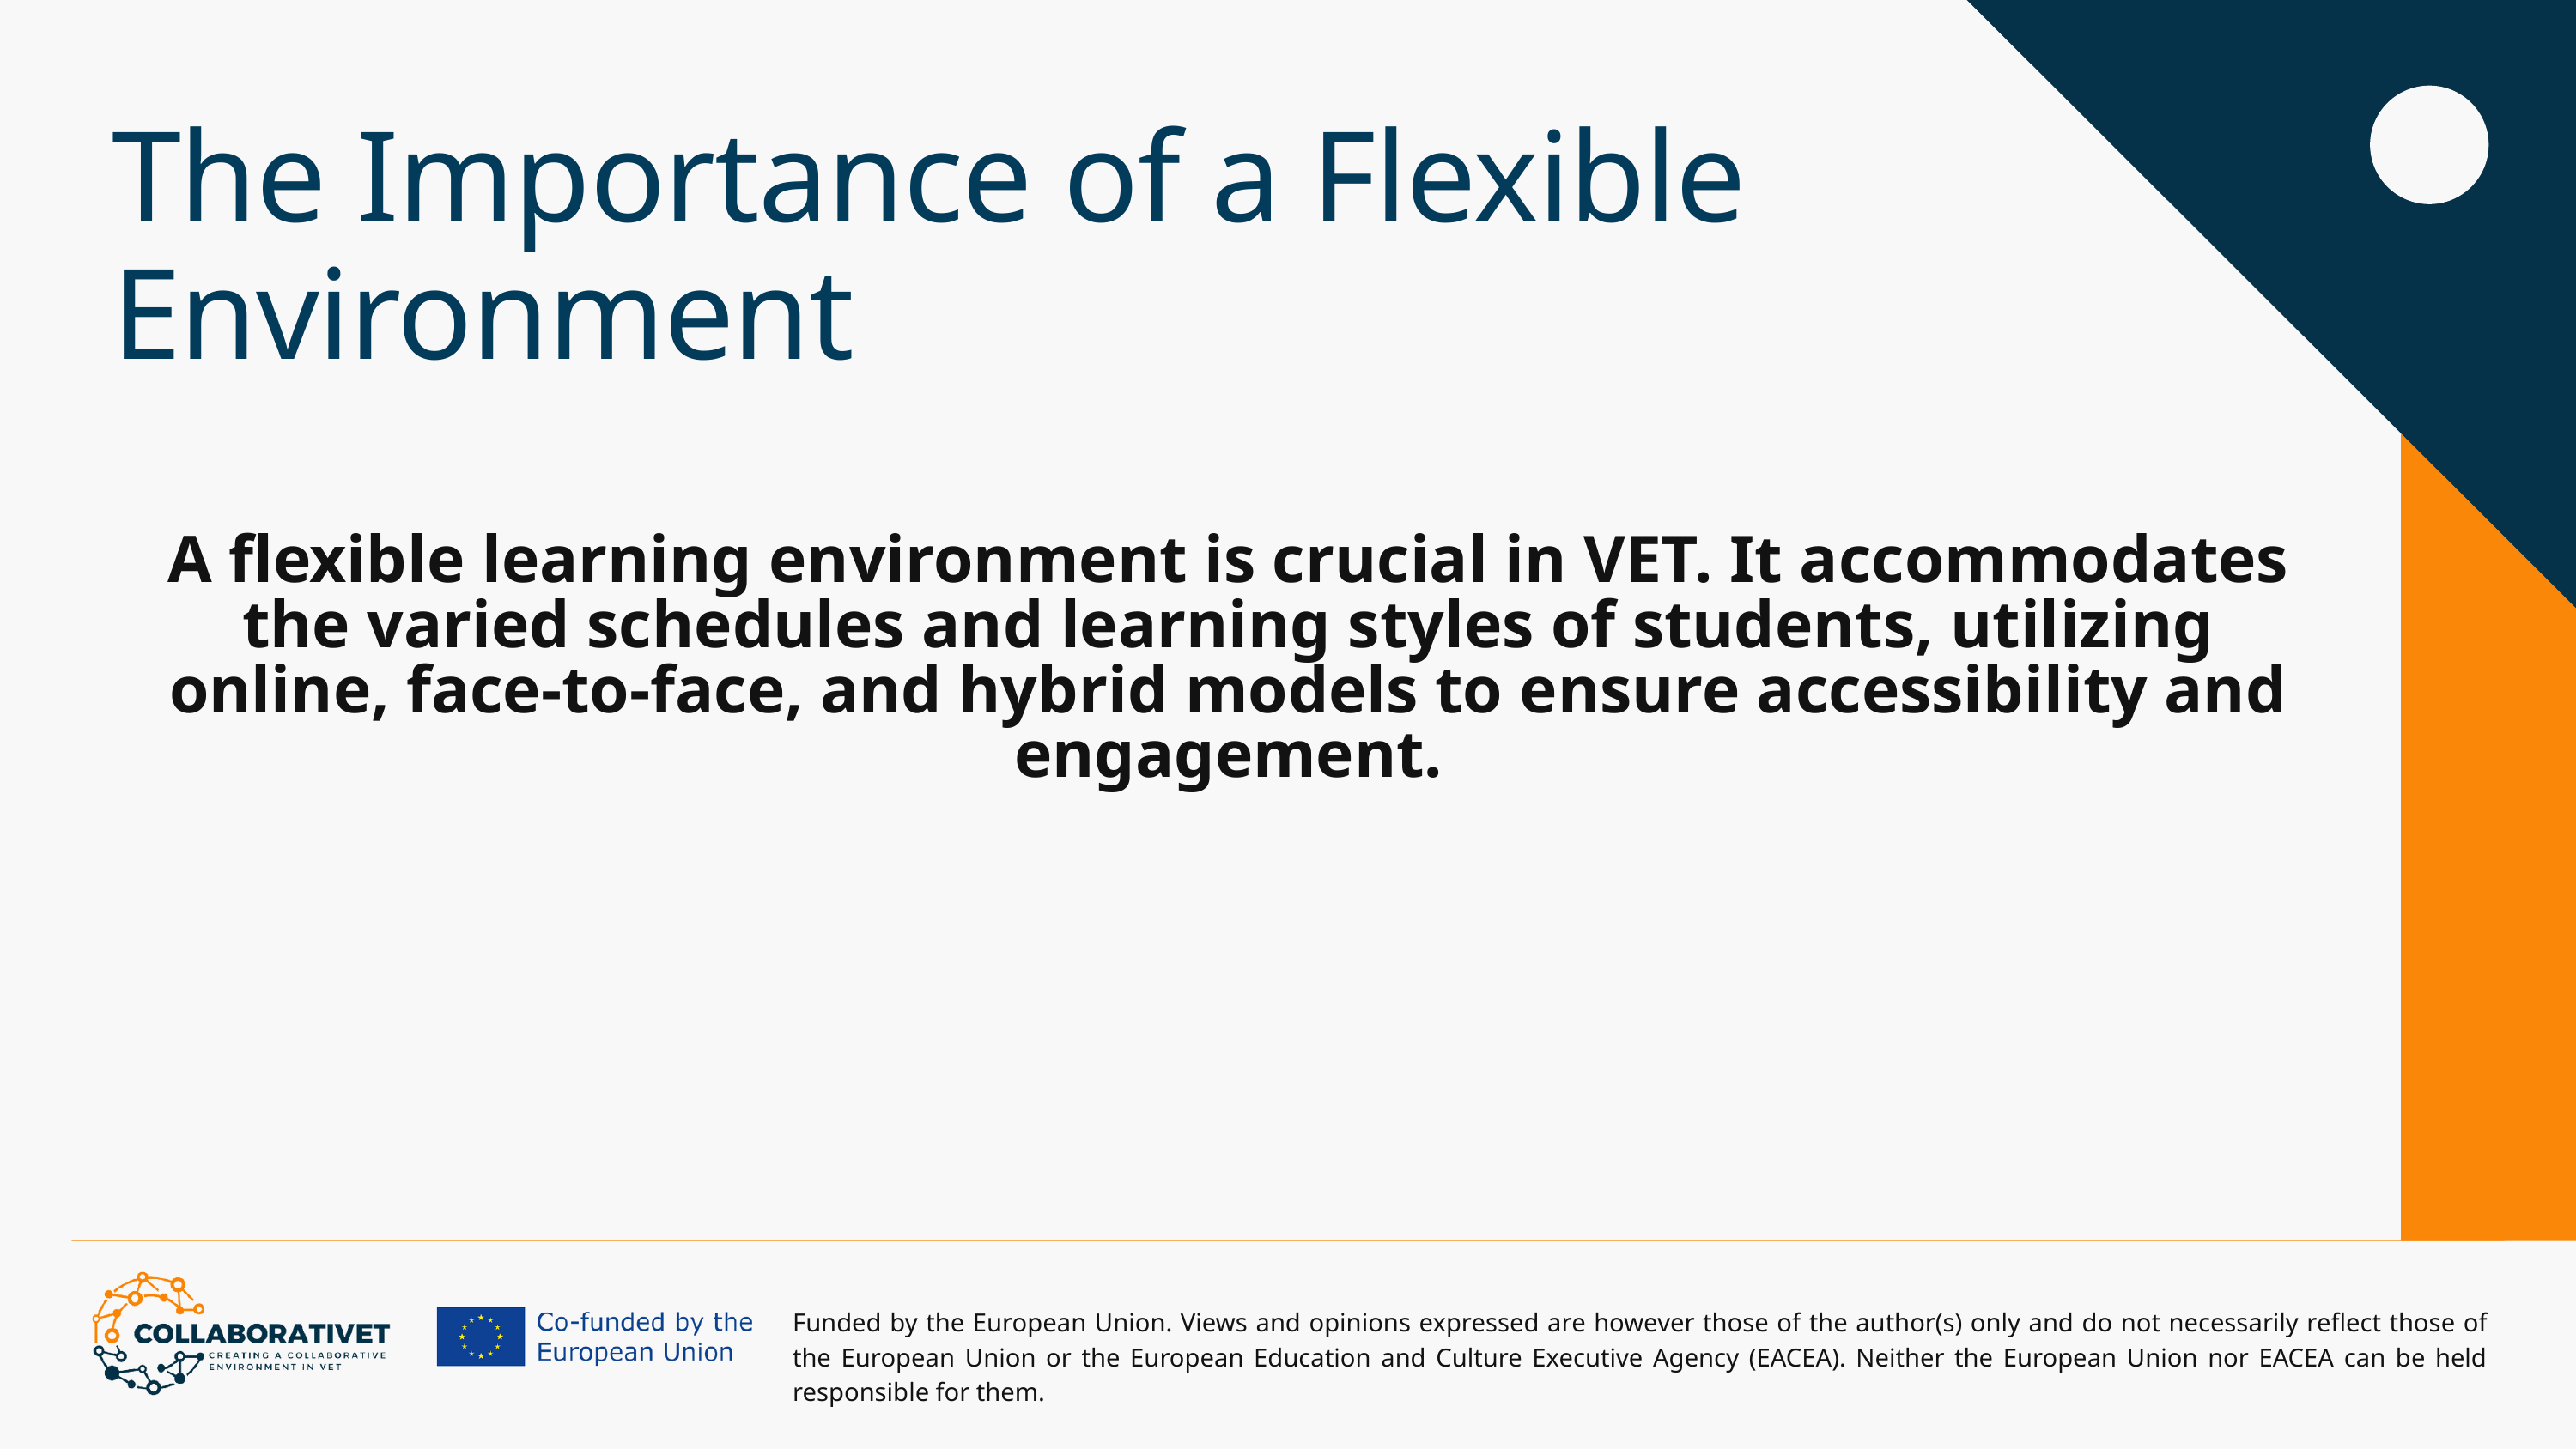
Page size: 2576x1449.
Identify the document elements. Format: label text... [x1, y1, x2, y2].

text_box The Importance of a Flexible Environment [112, 109, 1828, 385]
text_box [2369, 85, 2489, 205]
text_box A flexible learning environment is crucial in VET. It accommodates the varied schedules and learning styles of students, utilizing online, face-to-face, and hybrid models to ensure accessibility and engagement. [139, 530, 2318, 791]
text_box [2401, 615, 2576, 1241]
text_box [78, 1179, 408, 1240]
text_box [78, 1241, 408, 1449]
text_box [416, 1287, 782, 1386]
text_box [1966, 0, 2576, 609]
text_box Funded by the European Union. Views and opinions expressed are however those of the author(s) only and do not necessarily reflect those of the European Union or the European Education and Culture Executive Agency (EACEA). Neither the European Union nor EACEA can be held responsible for them. [793, 1301, 2489, 1407]
